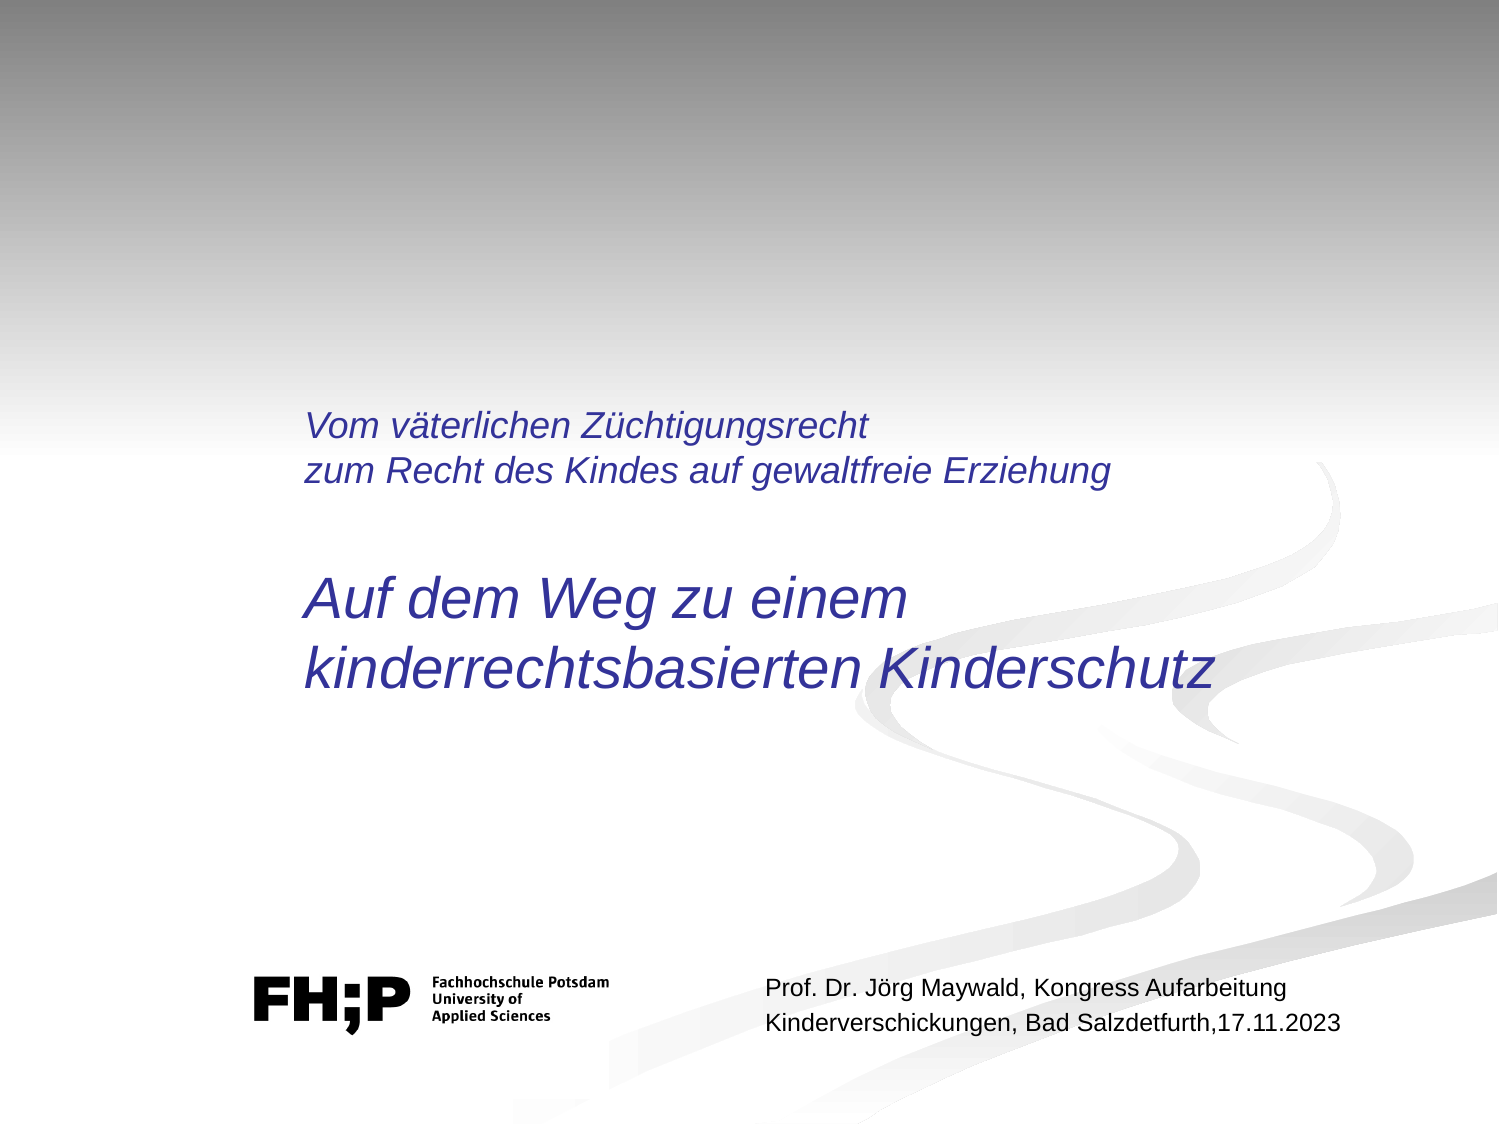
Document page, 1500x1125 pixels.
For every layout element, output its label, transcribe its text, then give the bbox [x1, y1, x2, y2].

subtitle Prof. Dr. Jörg Maywald, Kongress Aufarbeitung Kinderverschickungen, Bad Salzdetfurth,17.11.2023 [750, 964, 1483, 1059]
title Vom väterlichen Züchtigungsrecht zum Recht des Kindes auf gewaltfreie Erziehung Auf dem Weg zu einem kinderrechtsbasierten Kinderschutz [289, 361, 1363, 870]
picture [253, 911, 609, 1099]
